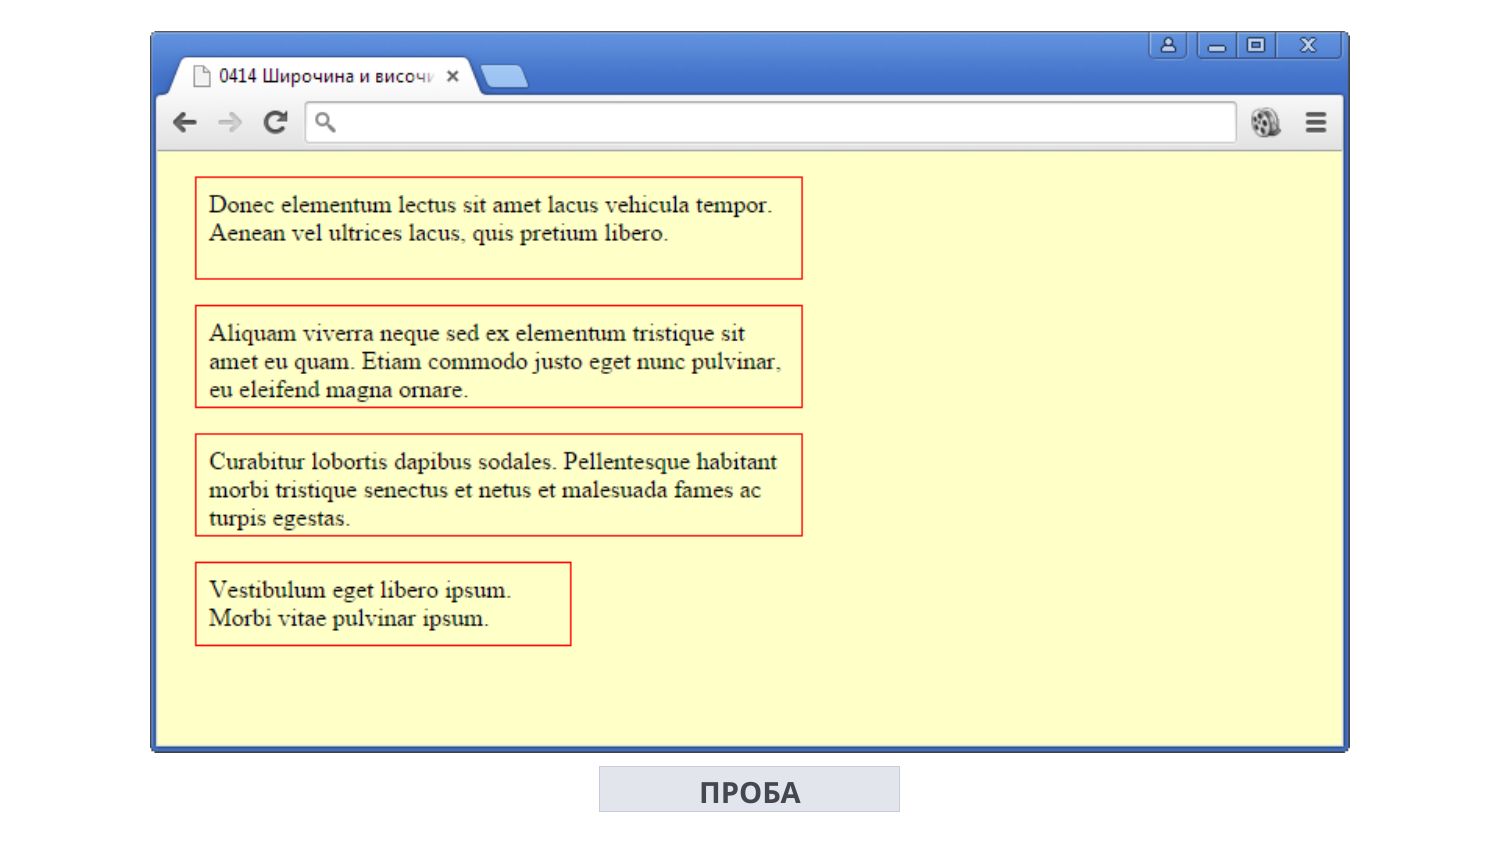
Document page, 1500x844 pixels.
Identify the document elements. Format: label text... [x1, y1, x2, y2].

picture [149, 31, 1351, 753]
text_box ПРОБА [599, 766, 900, 812]
